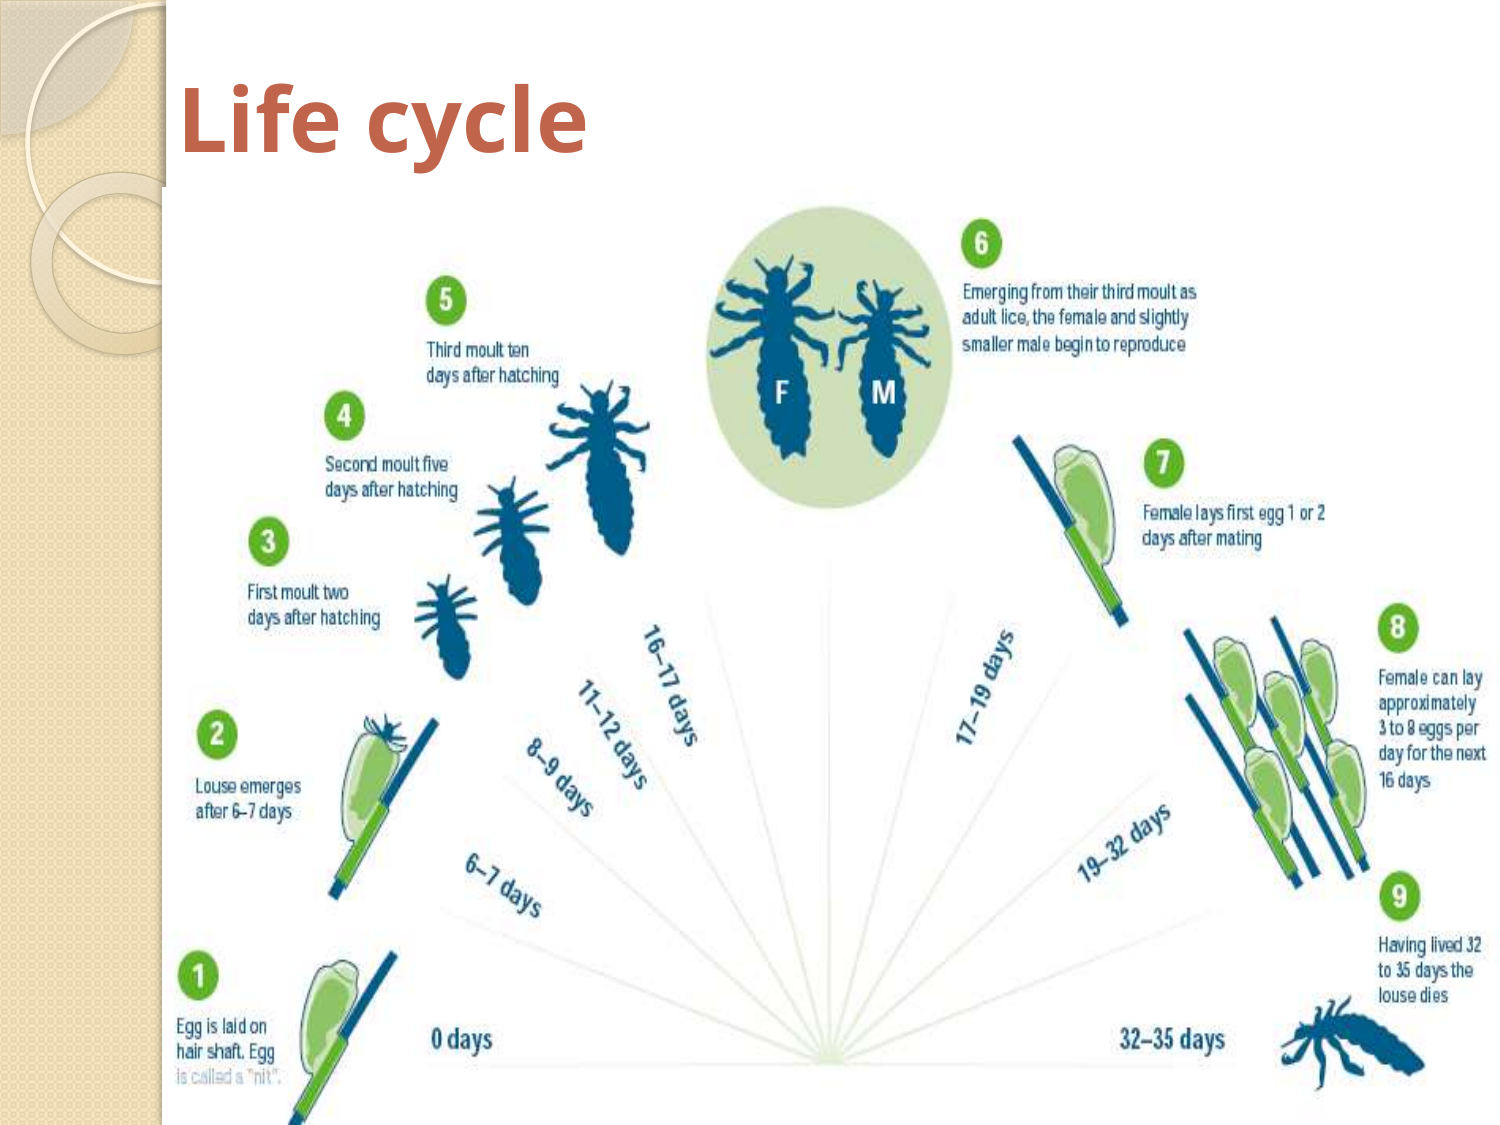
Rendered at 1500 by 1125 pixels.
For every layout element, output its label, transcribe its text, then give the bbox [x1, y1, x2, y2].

title Life cycle [162, 45, 1463, 185]
picture [162, 187, 1500, 1125]
